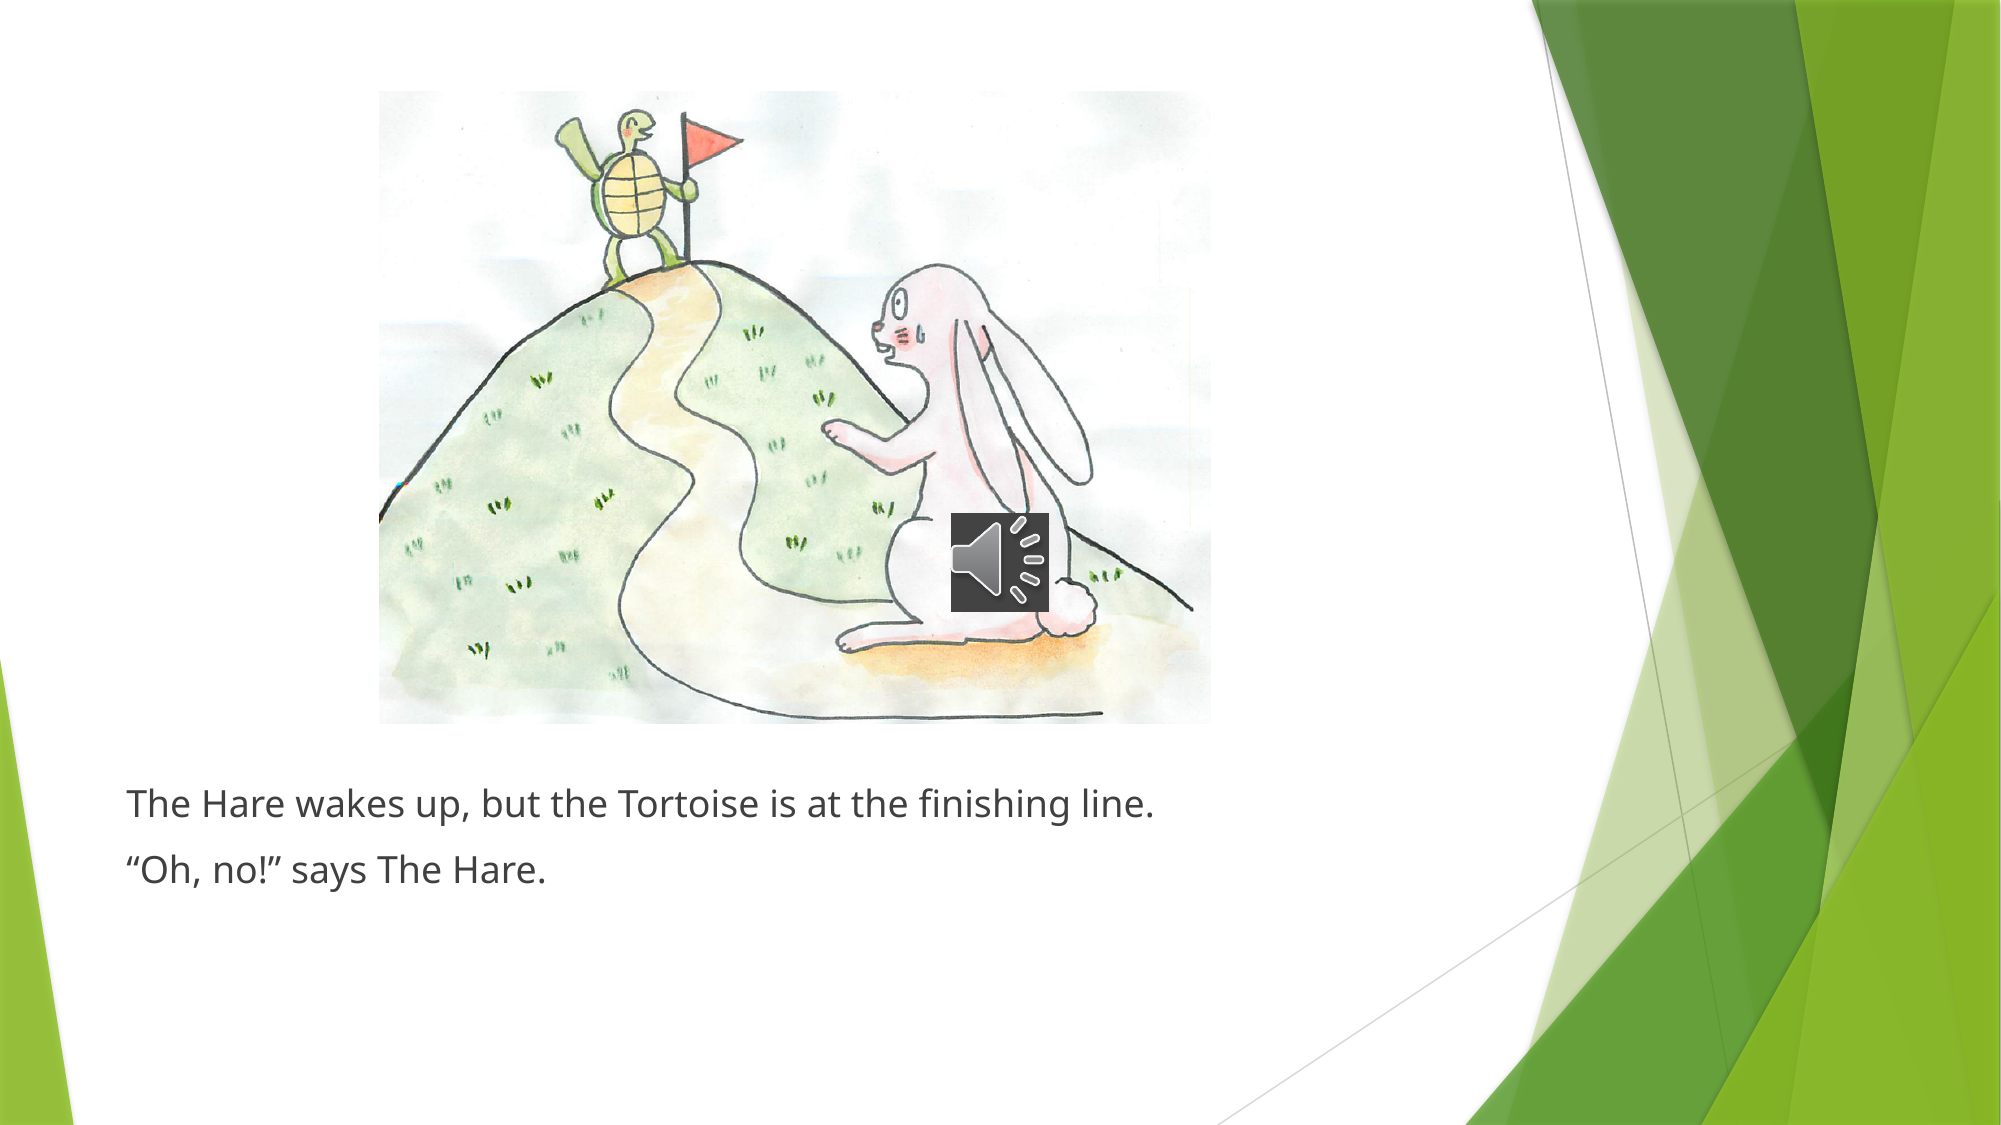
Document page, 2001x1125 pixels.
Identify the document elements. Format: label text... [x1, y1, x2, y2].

picture [379, 90, 1211, 724]
list The Hare wakes up, but the Tortoise is at the finishing line. “Oh, no!” says The Hare. [111, 772, 1522, 992]
